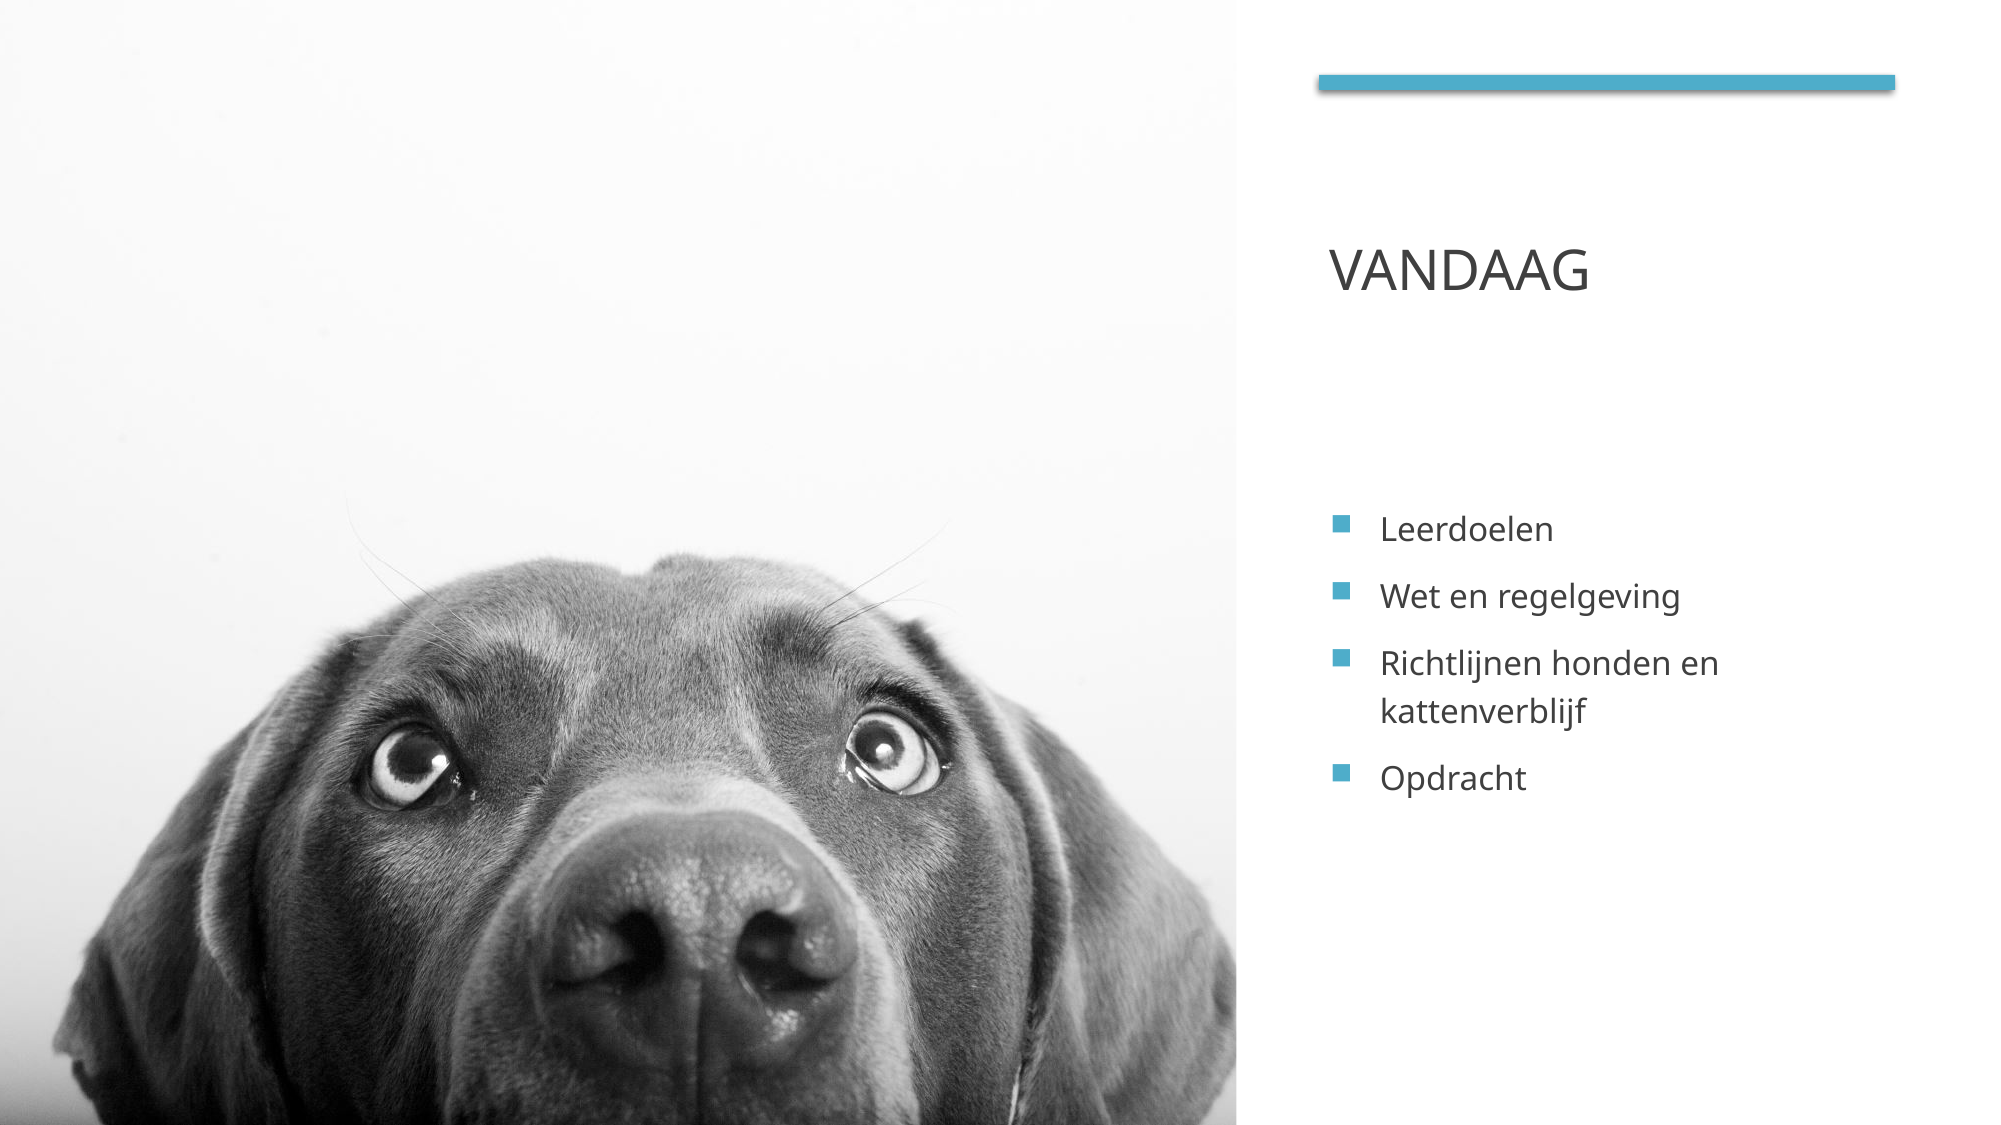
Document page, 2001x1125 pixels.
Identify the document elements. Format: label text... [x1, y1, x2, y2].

list Leerdoelen Wet en regelgeving Richtlijnen honden en kattenverblijf Opdracht [1314, 383, 1900, 981]
text_box [1239, 0, 2000, 1125]
picture [0, 0, 1237, 1125]
title Vandaag [1314, 115, 1900, 311]
text_box [1318, 74, 1896, 91]
